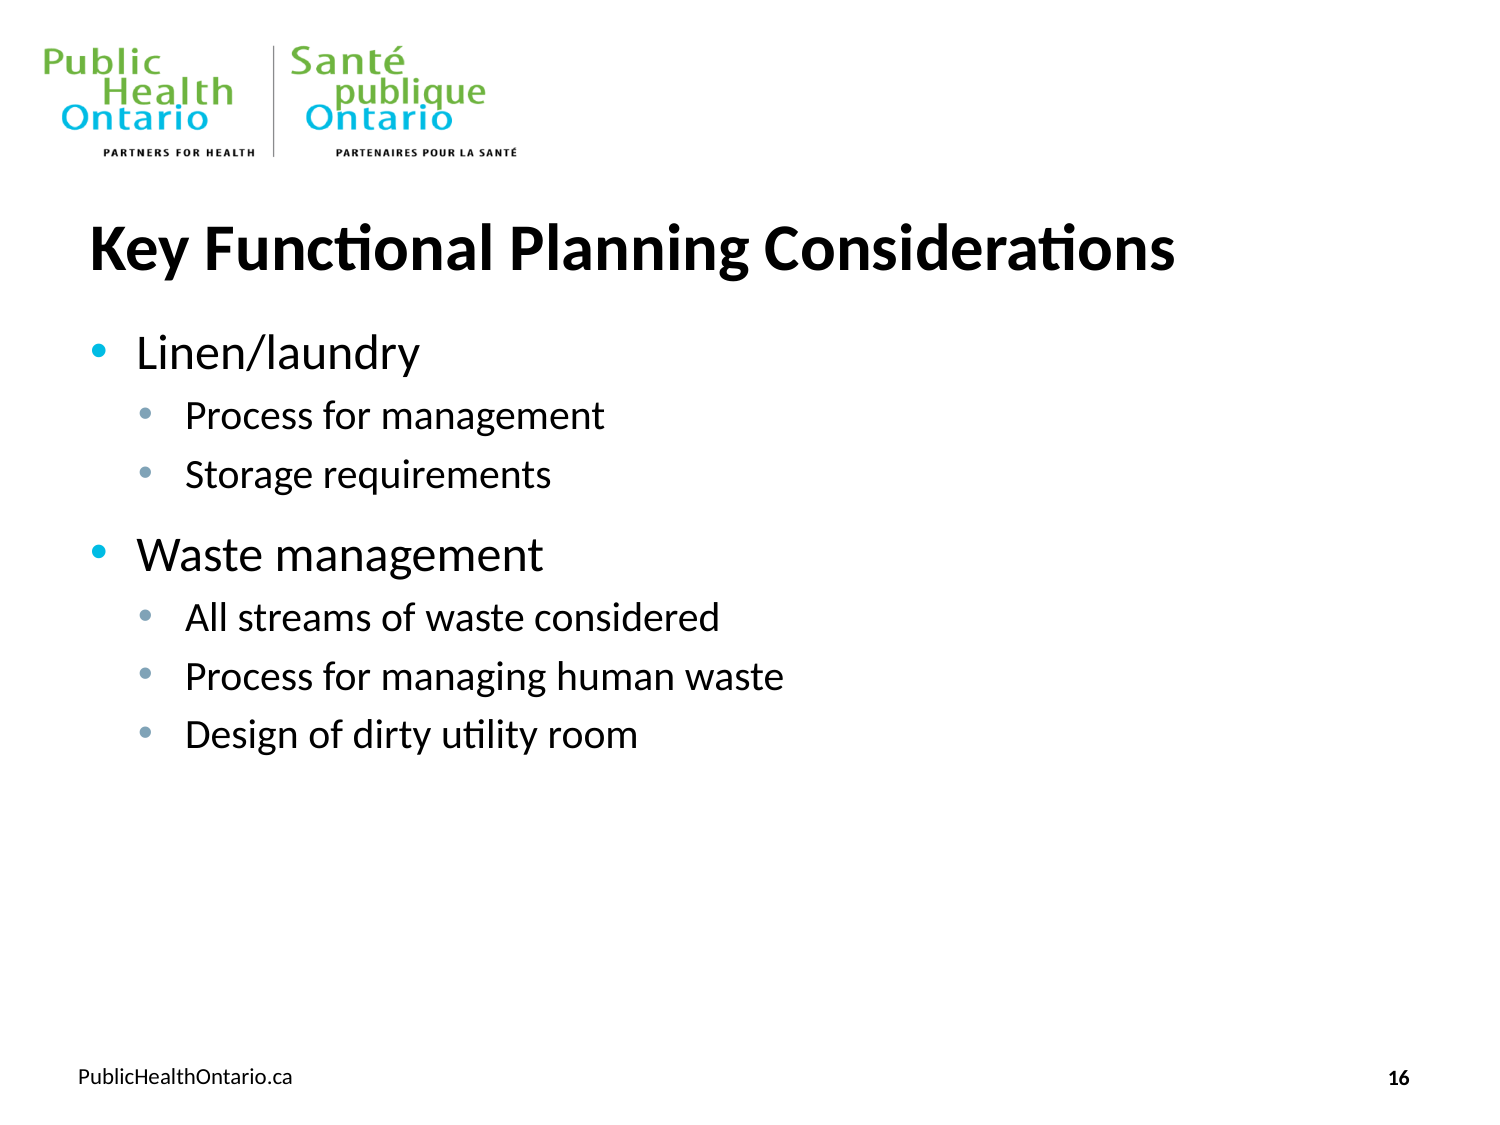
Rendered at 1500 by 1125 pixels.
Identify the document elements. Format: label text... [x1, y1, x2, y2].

slide_number 16 [1287, 1057, 1425, 1096]
picture [37, 37, 525, 165]
list Linen/laundry Process for management Storage requirements Waste management All streams of waste considered Process for managing human waste Design of dirty utility room [75, 312, 1425, 1038]
title Key Functional Planning Considerations [75, 187, 1425, 300]
